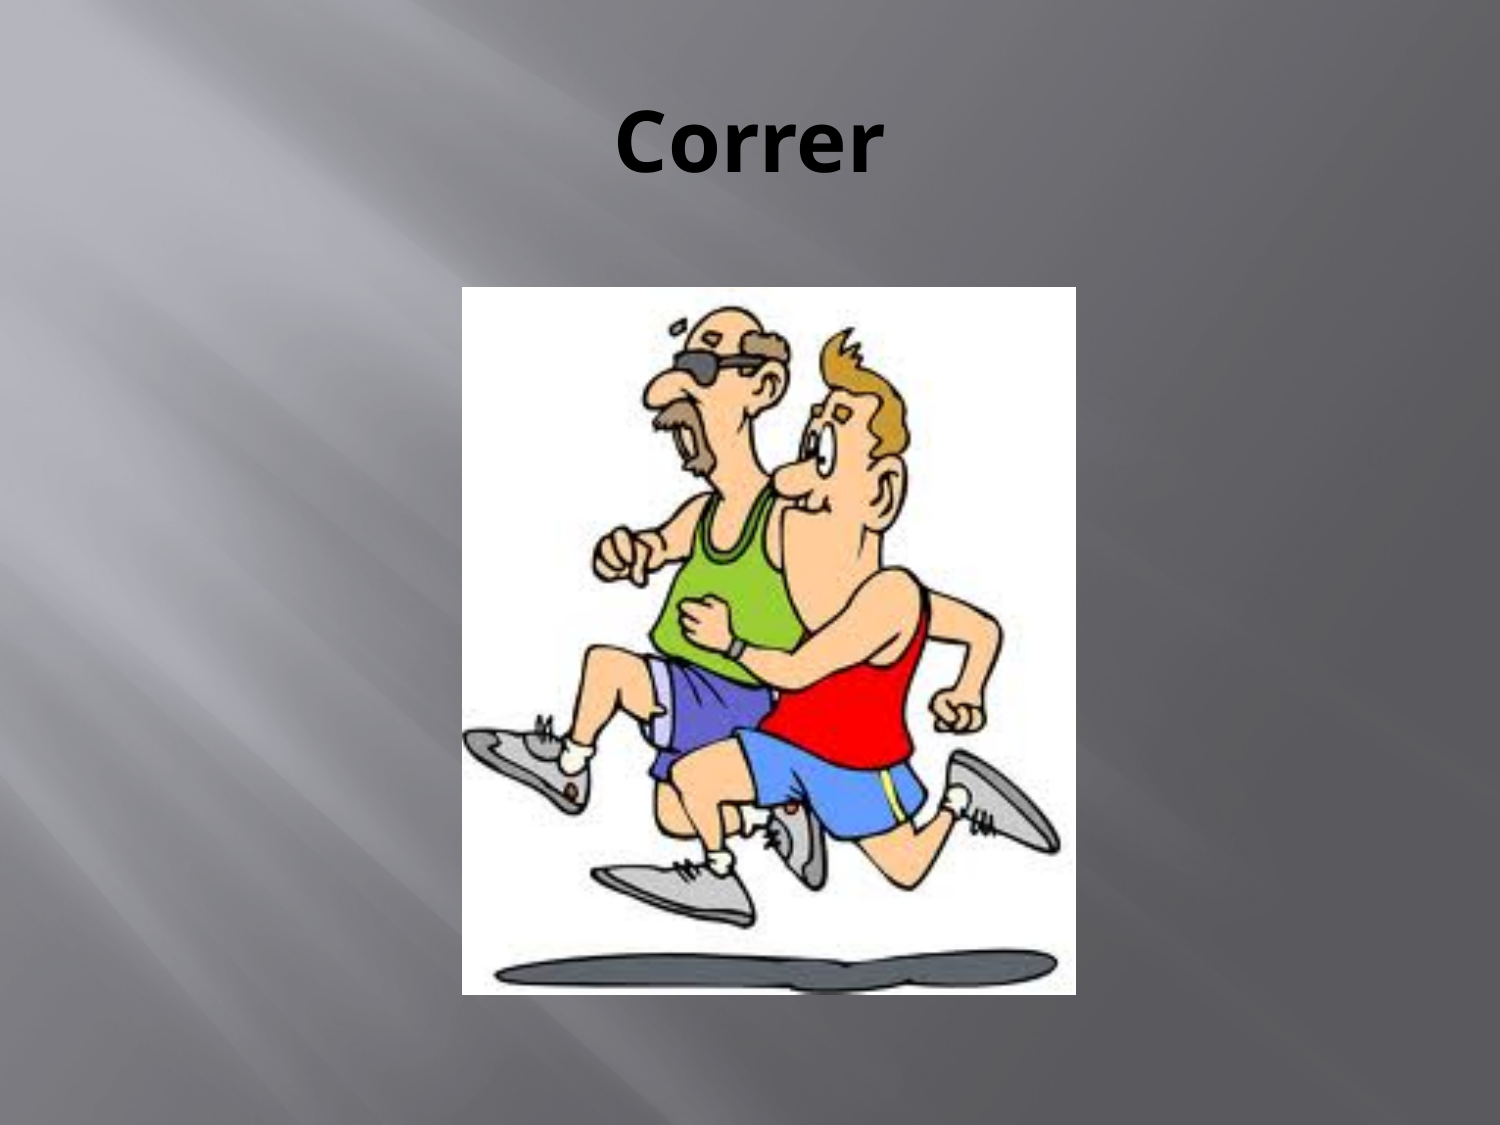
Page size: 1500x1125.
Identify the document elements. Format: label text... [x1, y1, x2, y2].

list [462, 287, 1077, 995]
title Correr [75, 45, 1425, 233]
